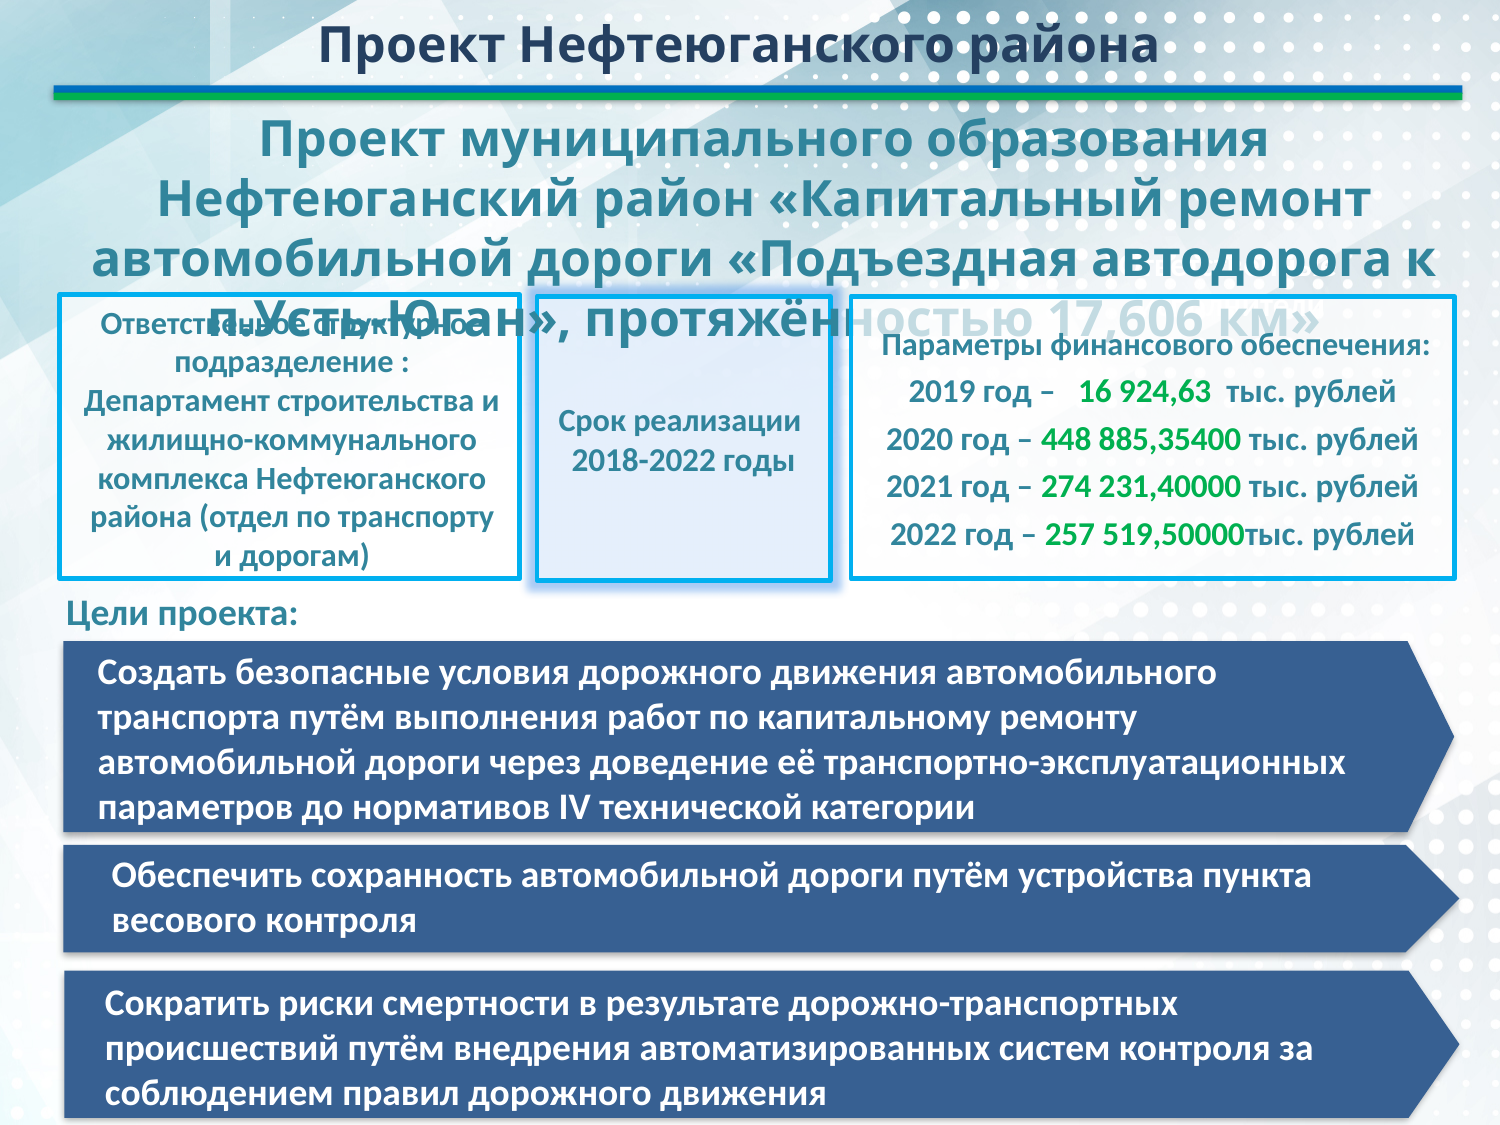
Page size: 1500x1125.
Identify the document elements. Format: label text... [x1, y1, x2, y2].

text_box Цели проекта: [51, 580, 1467, 641]
text_box [58, 355, 64, 580]
text_box Срок реализации 2018-2022 годы [535, 355, 832, 580]
text_box Создать безопасные условия дорожного движения автомобильного транспорта путём выполнения работ по капитальному ремонту автомобильной дороги через доведение её транспортно-эксплуатационных параметров до нормативов IV технической категории [81, 686, 1372, 787]
text_box Проект муниципального образования Нефтеюганский район «Капитальный ремонт автомобильной дороги «Подъездная автодорога к п.Усть-Юган», протяжённостью 17,606 км» [50, 99, 1479, 355]
text_box Параметры финансового обеспечения: 2019 год – 16 924,63 тыс. рублей 2020 год – 448 885,35400 тыс. рублей 2021 год – 274 231,40000 тыс. рублей 2022 год – 257 519,50000тыс. рублей [849, 294, 1456, 580]
text_box Обеспечить сохранность автомобильной дороги путём устройства пункта весового контроля [95, 844, 1368, 946]
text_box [53, 85, 1463, 101]
text_box Ответственное структурное подразделение : Департамент строительства и жилищно-коммунального комплекса Нефтеюганского района (отдел по транспорту и дорогам) [64, 355, 520, 580]
text_box Сократить риски смертности в результате дорожно-транспортных происшествий путём внедрения автоматизированных систем контроля за соблюдением правил дорожного движения [61, 967, 1463, 1122]
text_box [60, 641, 1458, 836]
text_box [60, 843, 1463, 956]
picture [0, 0, 1500, 1125]
text_box Проект Нефтеюганского района [24, 4, 1455, 80]
